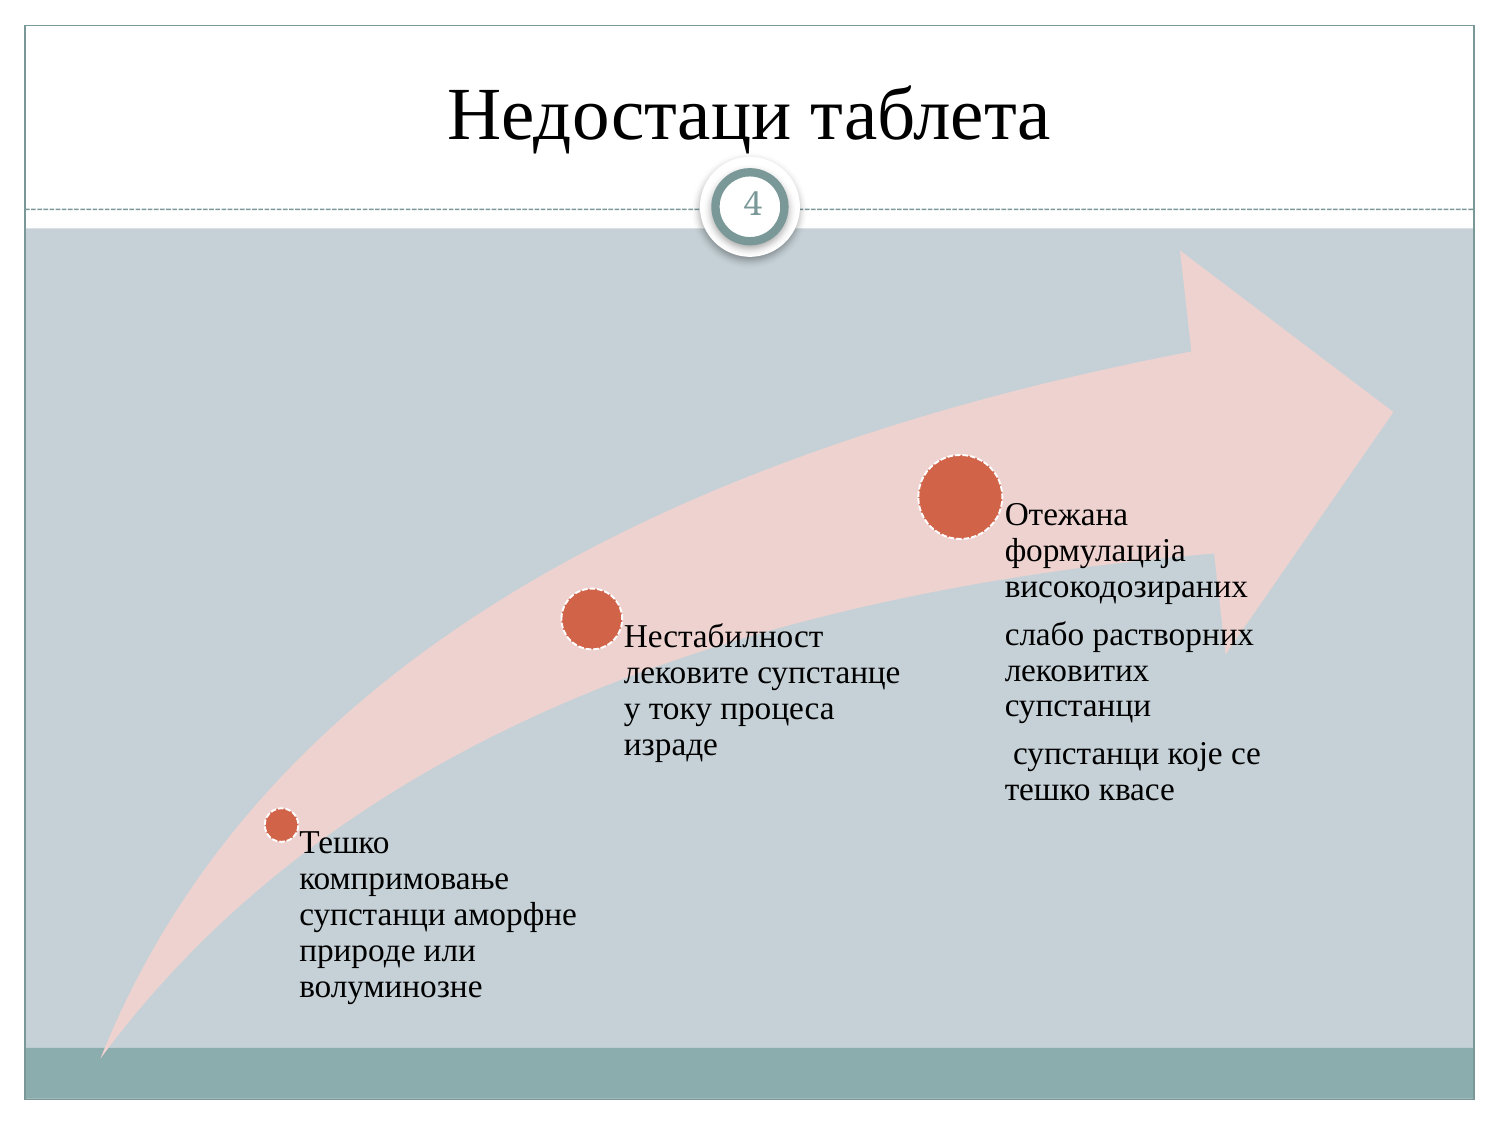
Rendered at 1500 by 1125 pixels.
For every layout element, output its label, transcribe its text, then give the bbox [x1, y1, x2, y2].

slide_number 4 [715, 168, 791, 241]
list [49, 250, 1445, 1059]
title Недостаци таблета [49, 37, 1450, 162]
